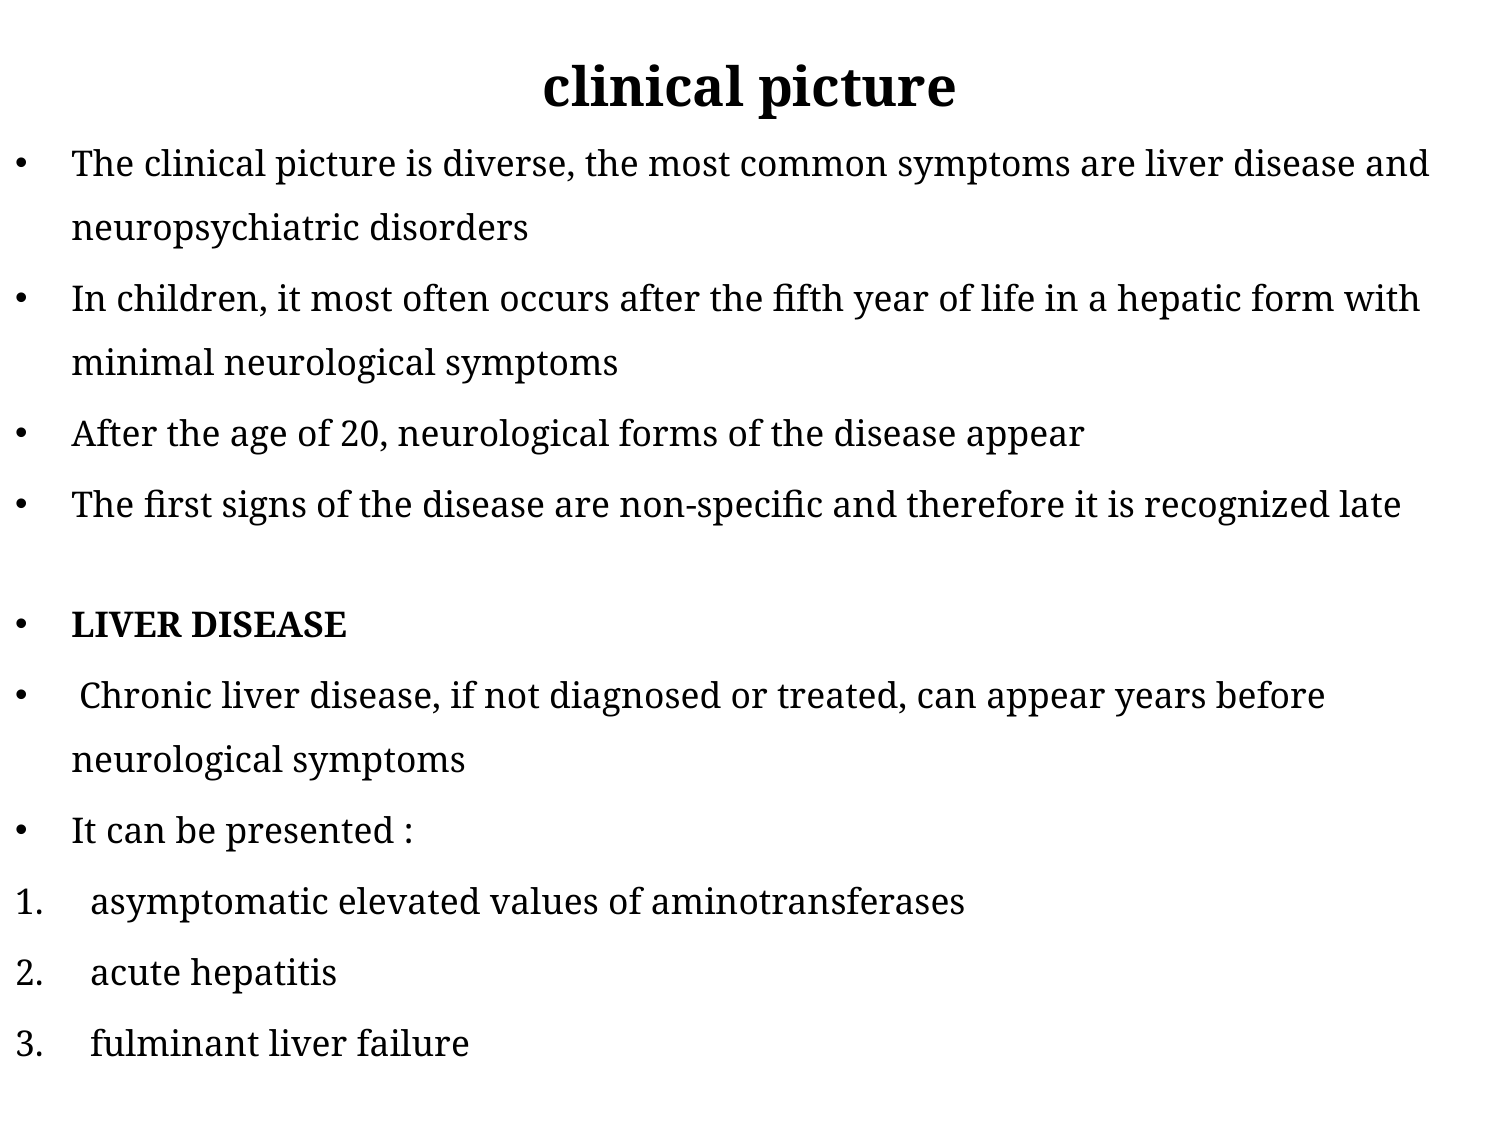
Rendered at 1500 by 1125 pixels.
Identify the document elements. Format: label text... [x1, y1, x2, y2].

title clinical picture [75, 45, 1425, 112]
list The clinical picture is diverse, the most common symptoms are liver disease and neuropsychiatric disorders In children, it most often occurs after the fifth year of life in a hepatic form with minimal neurological symptoms After the age of 20, neurological forms of the disease appear The first signs of the disease are non-specific and therefore it is recognized late LIVER DISEASE Chronic liver disease, if not diagnosed or treated, can appear years before neurological symptoms It can be presented : asymptomatic elevated values of aminotransferases acute hepatitis fulminant liver failure [0, 112, 1463, 1088]
